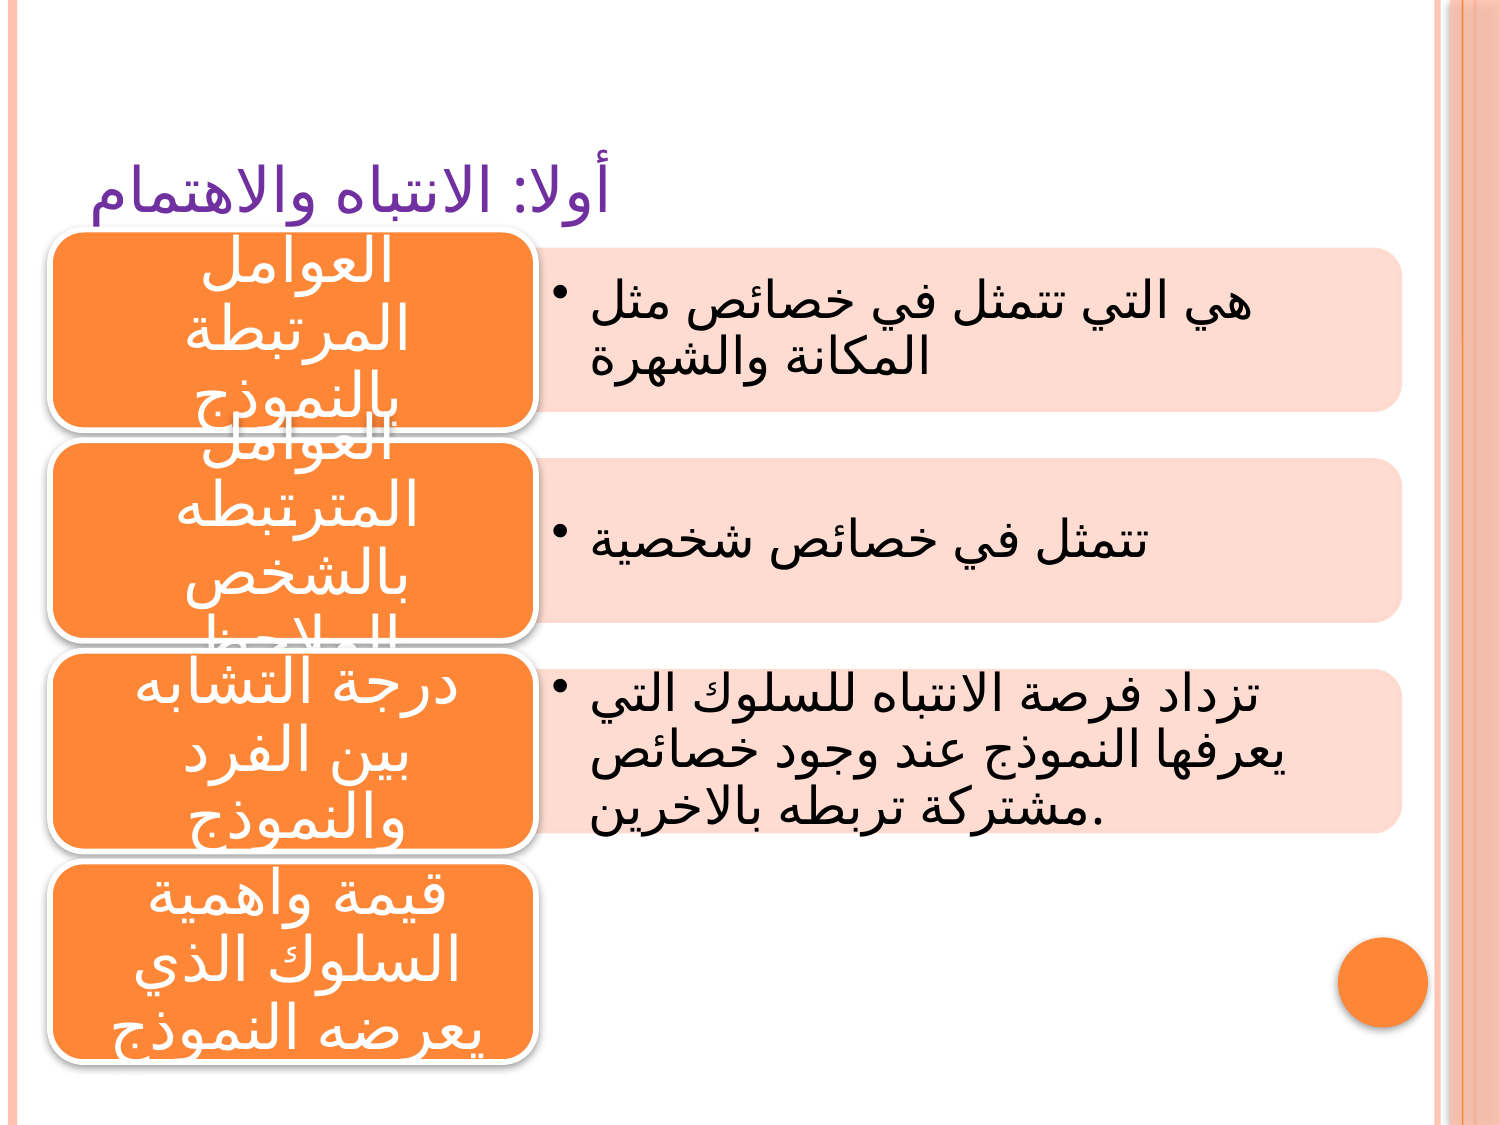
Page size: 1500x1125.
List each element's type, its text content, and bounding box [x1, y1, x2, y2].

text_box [49, 228, 1401, 1063]
title أولا: الانتباه والاهتمام [75, 45, 1300, 226]
